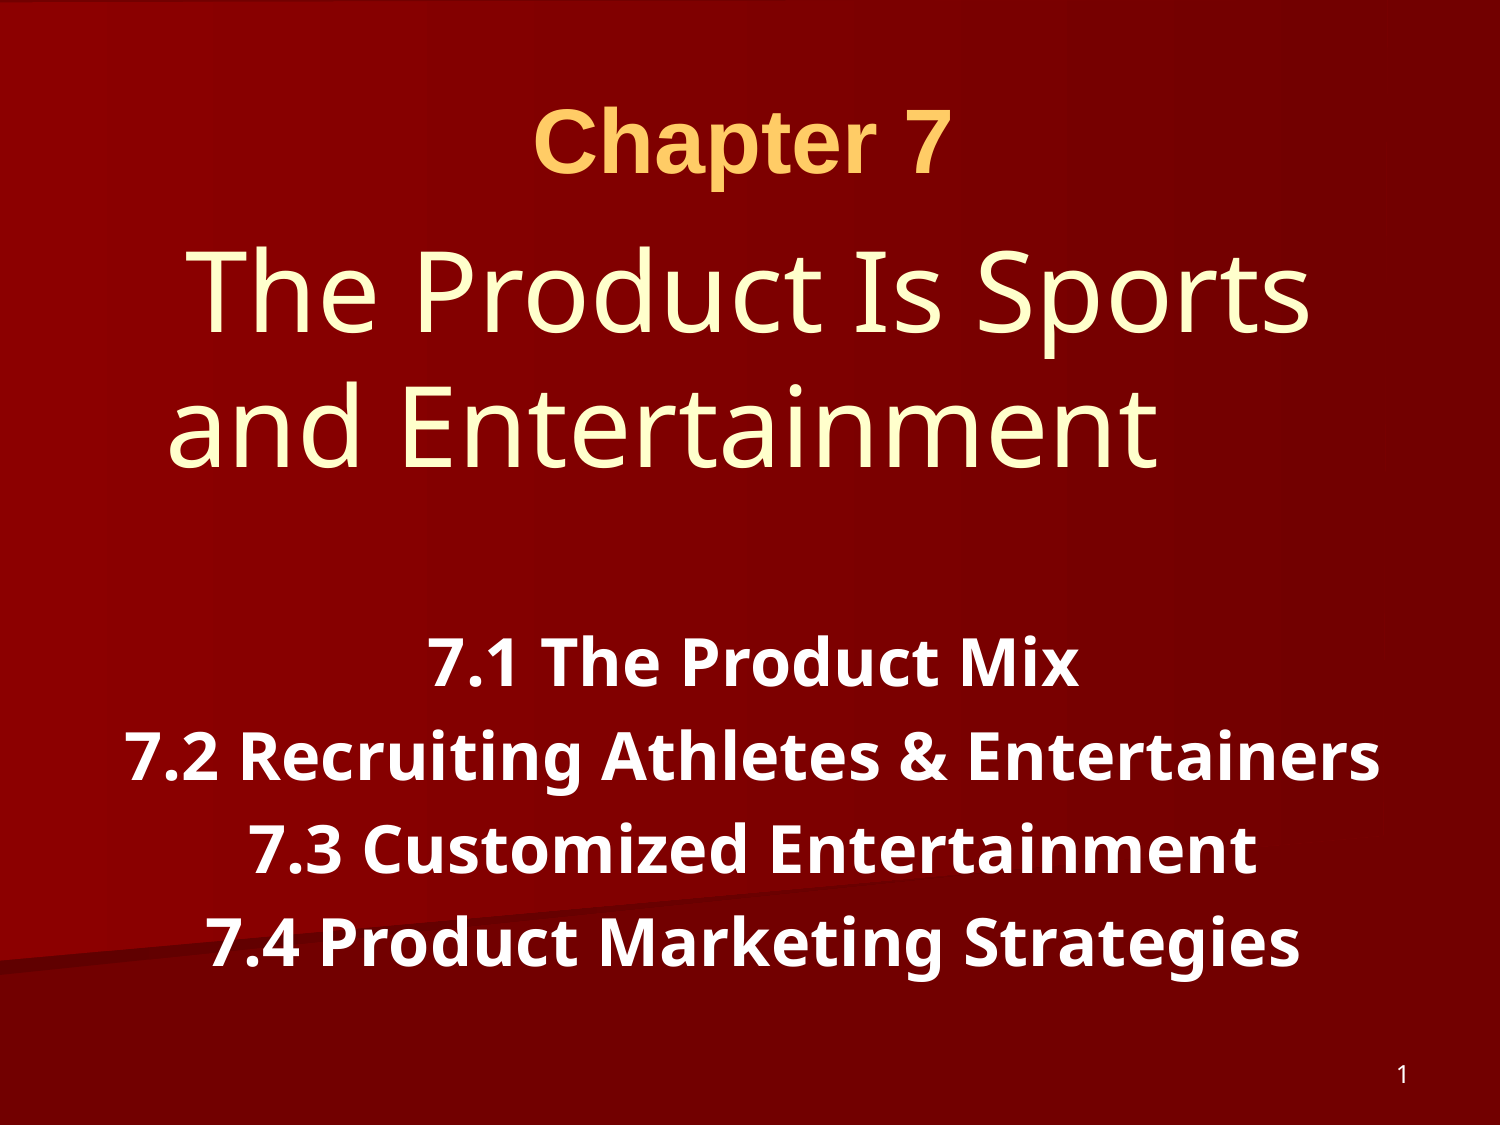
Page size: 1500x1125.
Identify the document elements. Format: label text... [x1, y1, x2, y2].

slide_number 1 [1074, 1024, 1426, 1101]
text_box The Product Is Sports and Entertainment [112, 212, 1388, 498]
text_box 7.1 The Product Mix 7.2 Recruiting Athletes & Entertainers 7.3 Customized Entertainment 7.4 Product Marketing Strategies [99, 612, 1425, 1000]
text_box Chapter 7 [500, 74, 988, 200]
